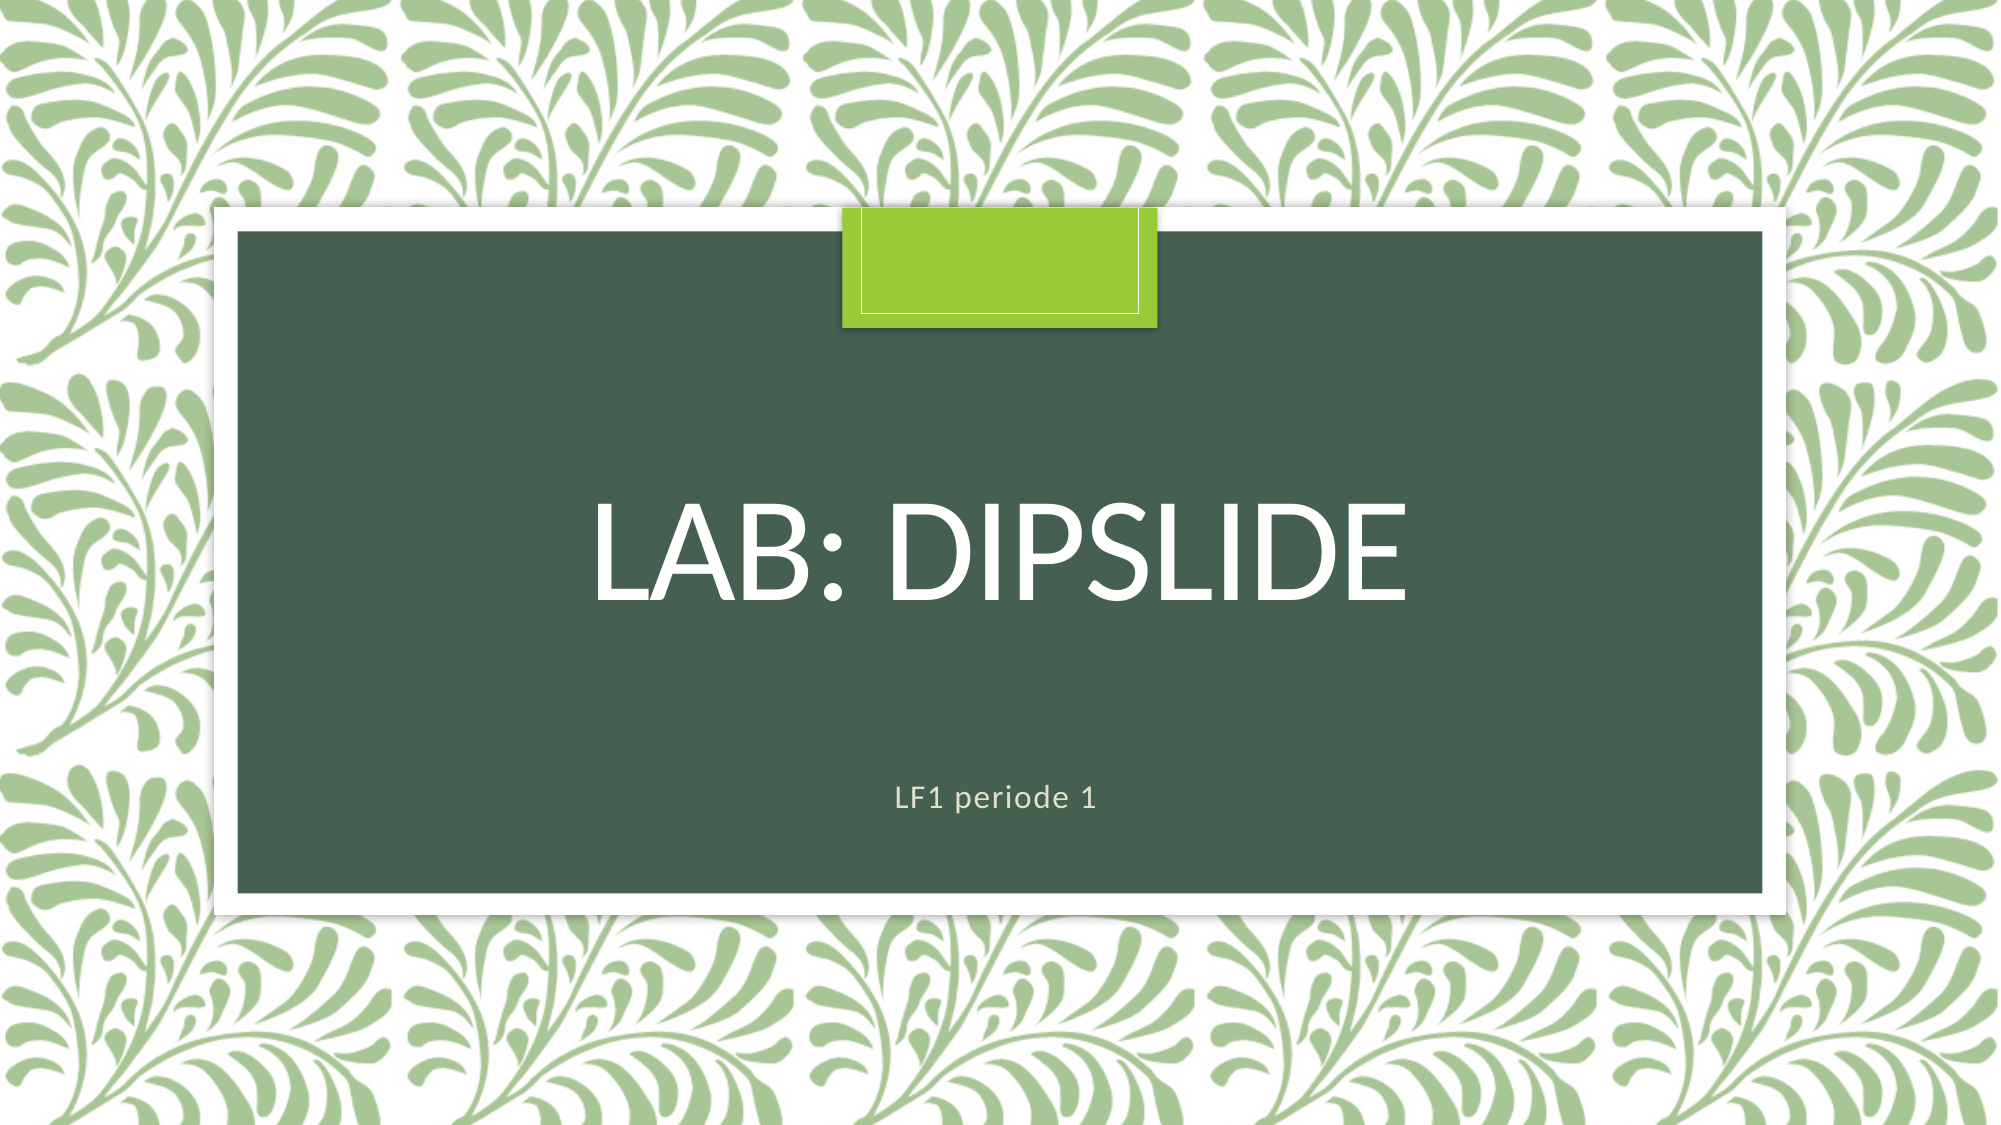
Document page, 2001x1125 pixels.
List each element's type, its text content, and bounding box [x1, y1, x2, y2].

subtitle LF1 periode 1 [256, 768, 1745, 844]
title Lab: dipslide [256, 343, 1744, 768]
